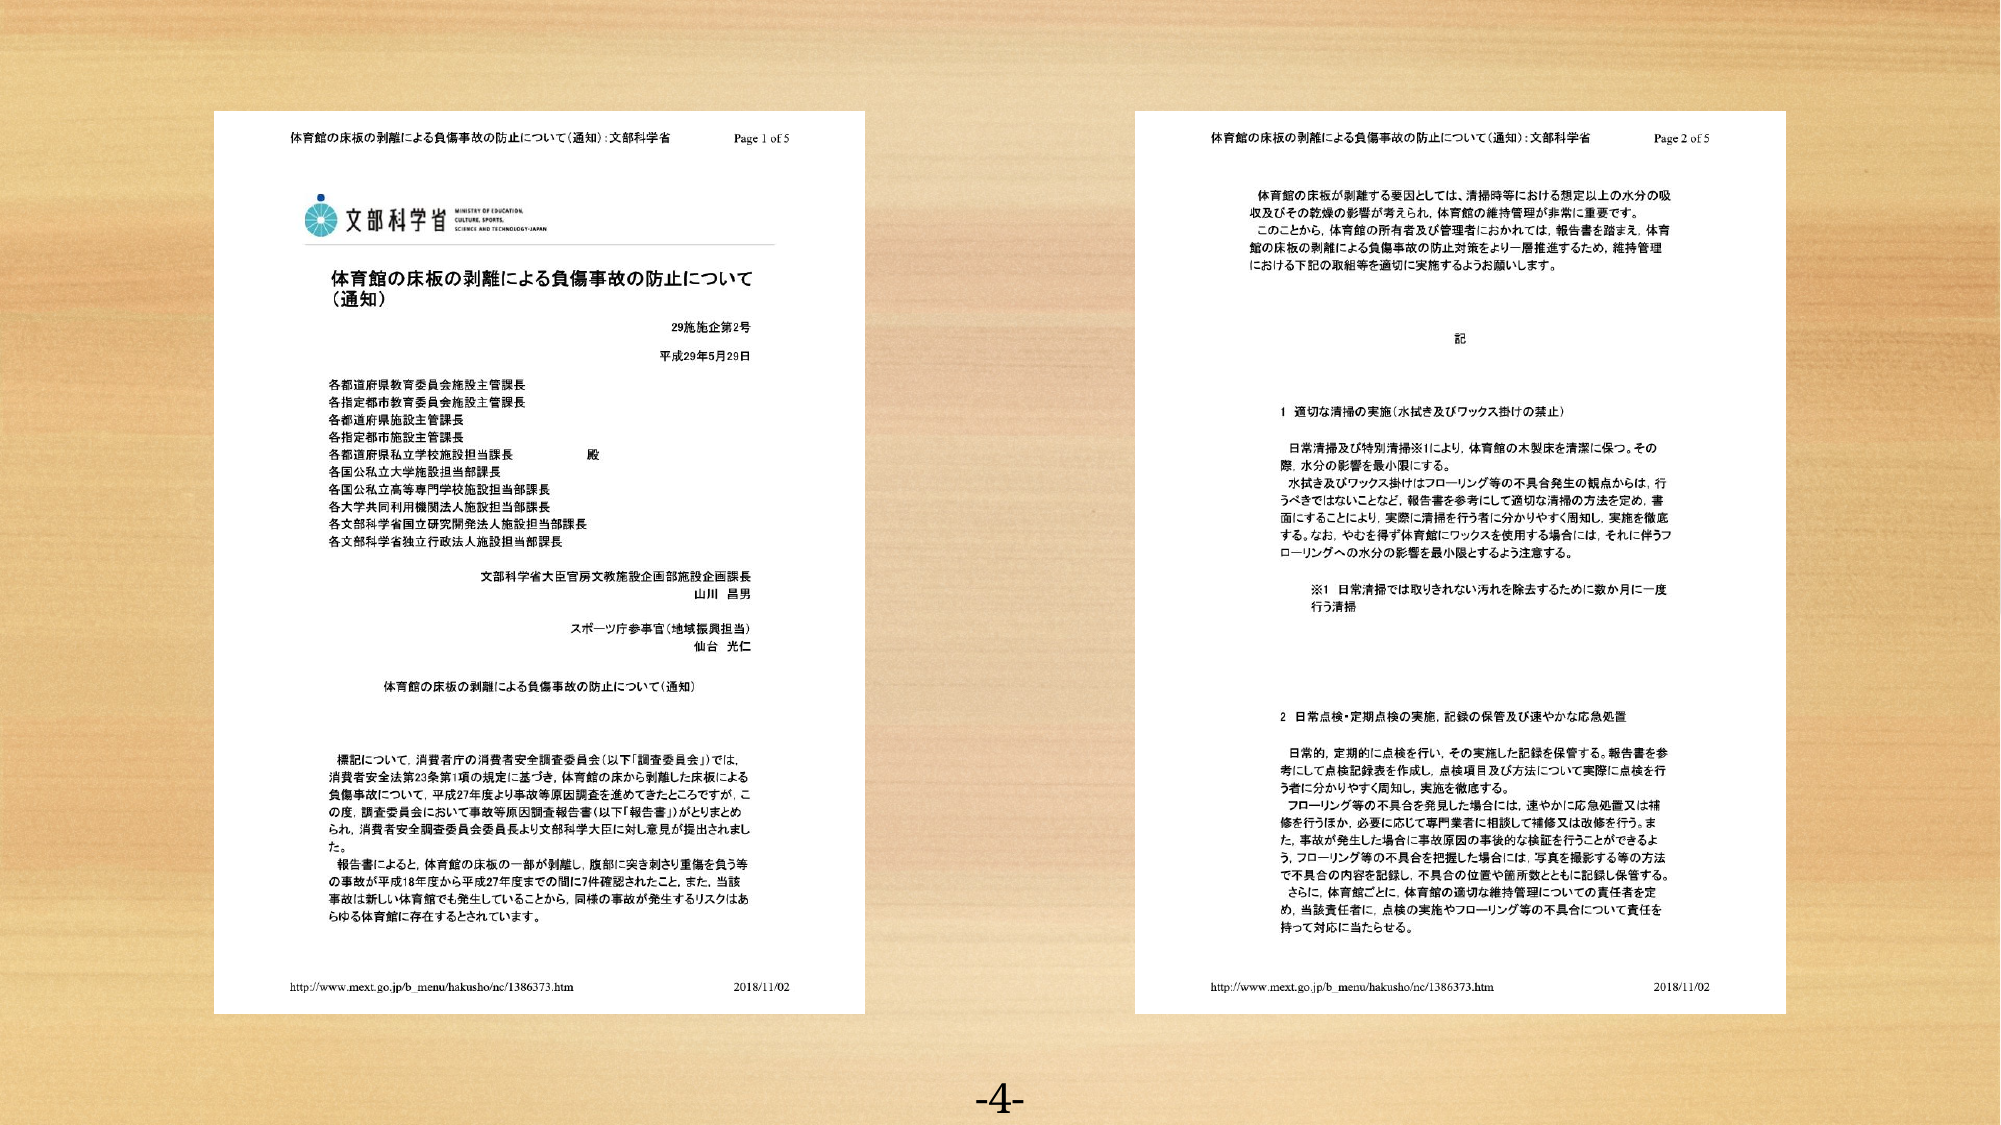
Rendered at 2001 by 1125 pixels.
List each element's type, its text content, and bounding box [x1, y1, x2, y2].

picture [234, 131, 845, 994]
picture [1155, 131, 1766, 994]
text_box [0, 0, 2000, 1125]
text_box -4- [797, 1064, 1203, 1125]
